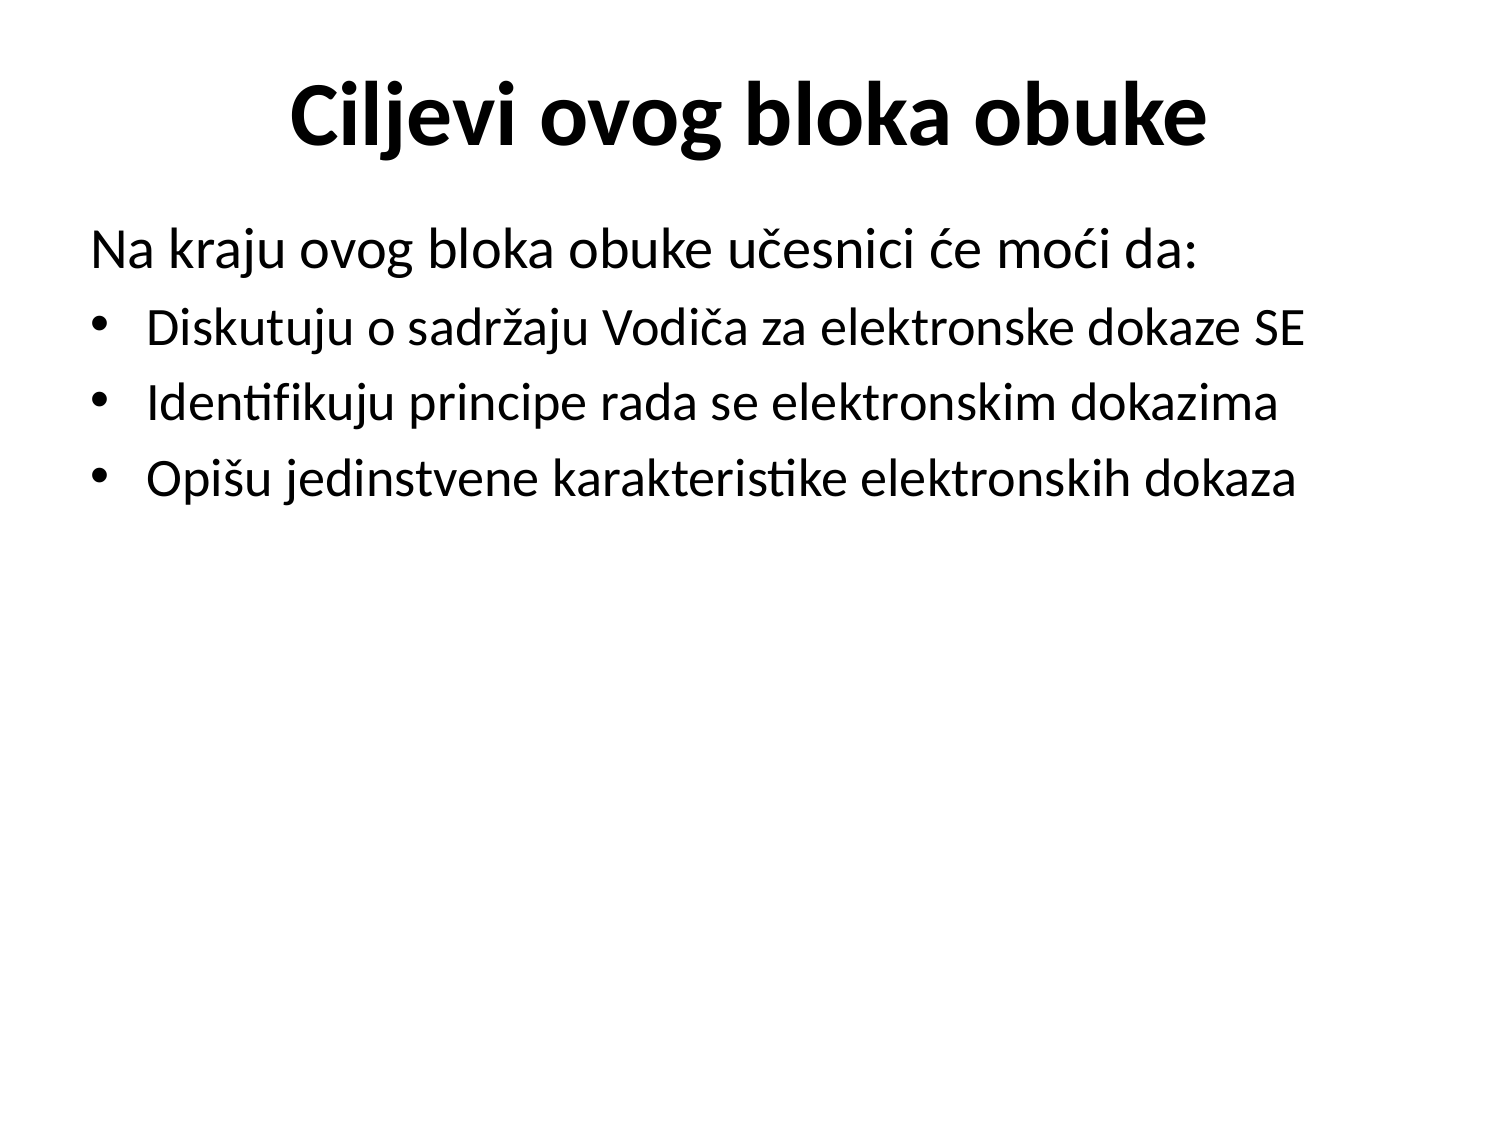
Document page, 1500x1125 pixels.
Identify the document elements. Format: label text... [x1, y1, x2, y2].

title Ciljevi ovog bloka obuke [75, 45, 1425, 172]
list Na kraju ovog bloka obuke učesnici će moći da: Diskutuju o sadržaju Vodiča za elektronske dokaze SE Identifikuju principe rada se elektronskim dokazima Opišu jedinstvene karakteristike elektronskih dokaza [75, 202, 1472, 1005]
